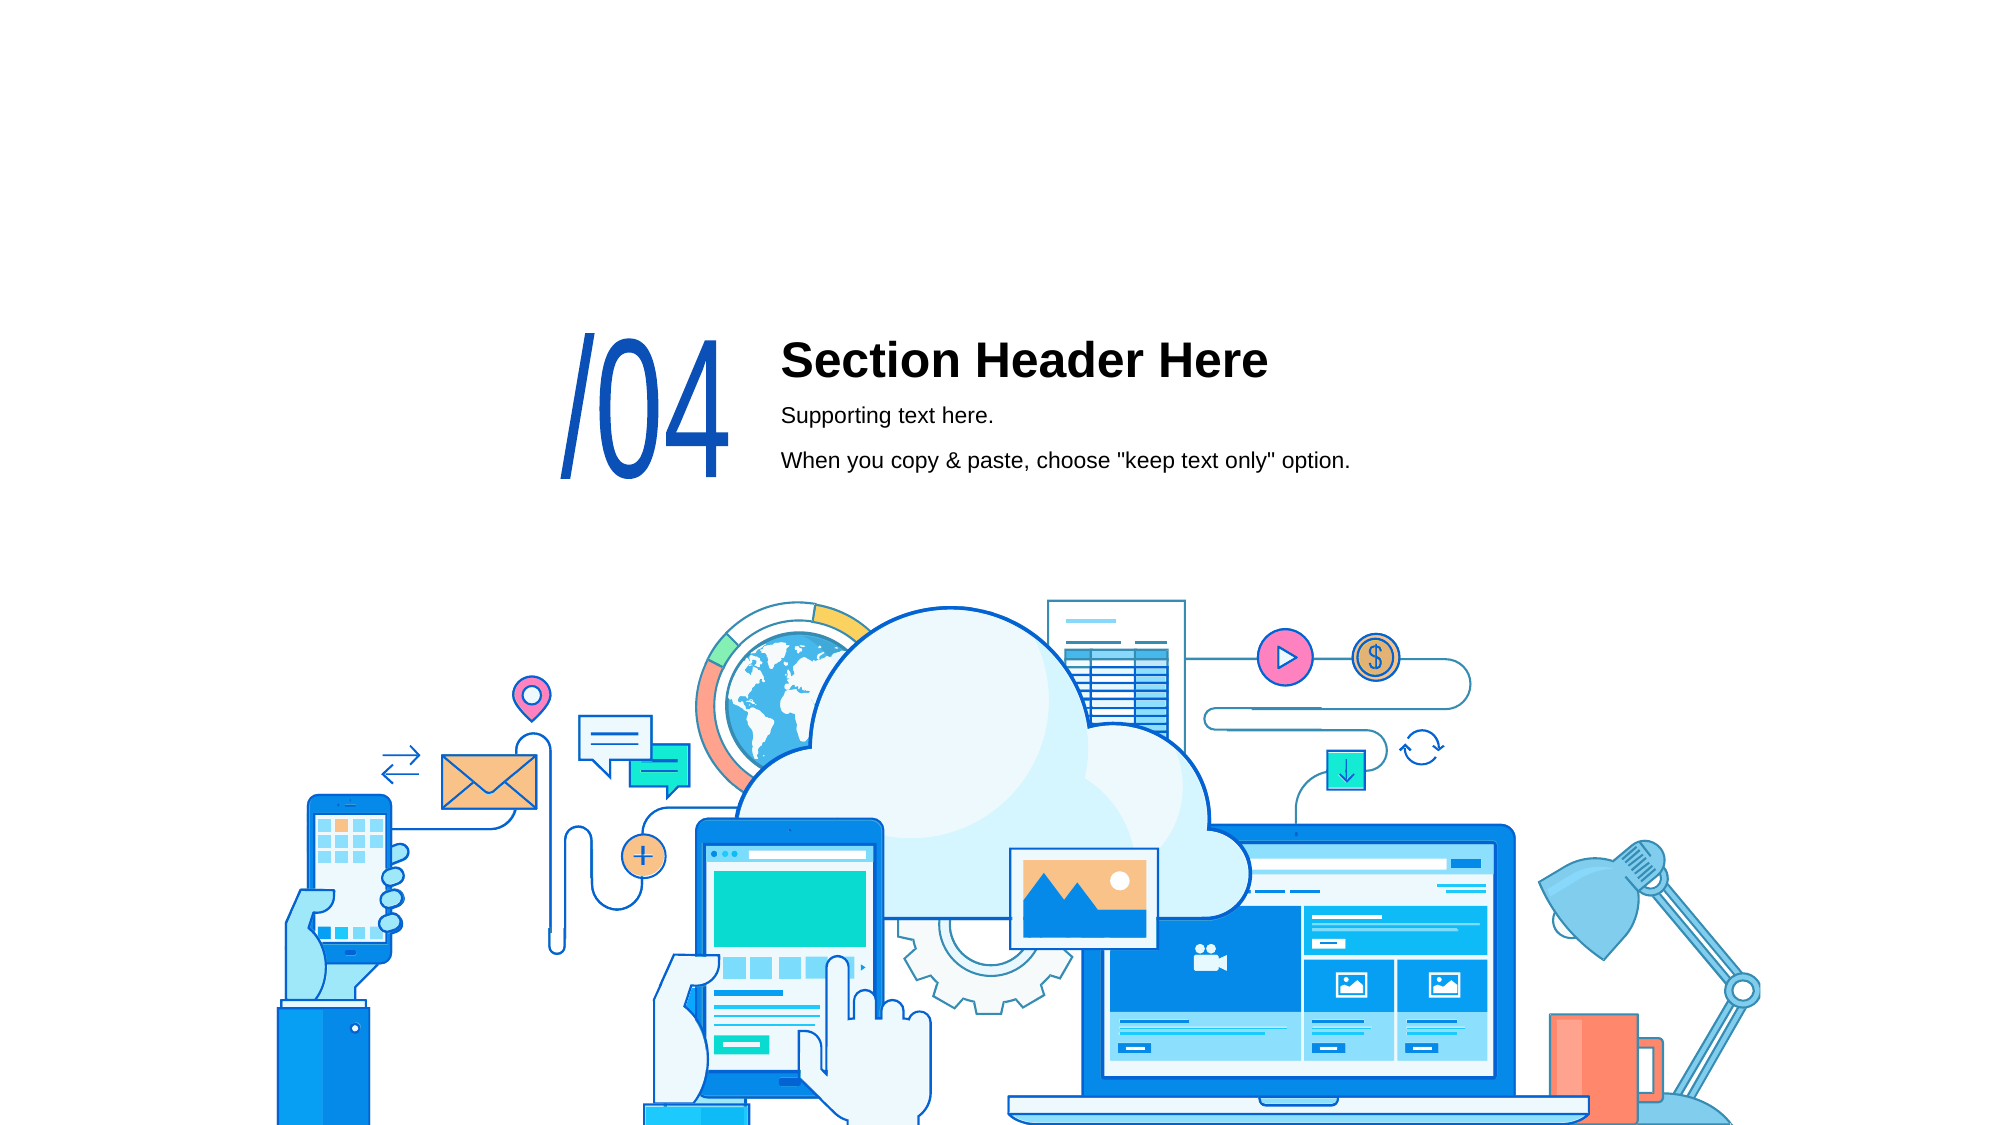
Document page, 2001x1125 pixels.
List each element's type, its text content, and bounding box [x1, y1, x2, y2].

title Section Header Here [765, 249, 1655, 395]
list Supporting text here. When you copy & paste, choose "keep text only" option. [765, 395, 1655, 563]
